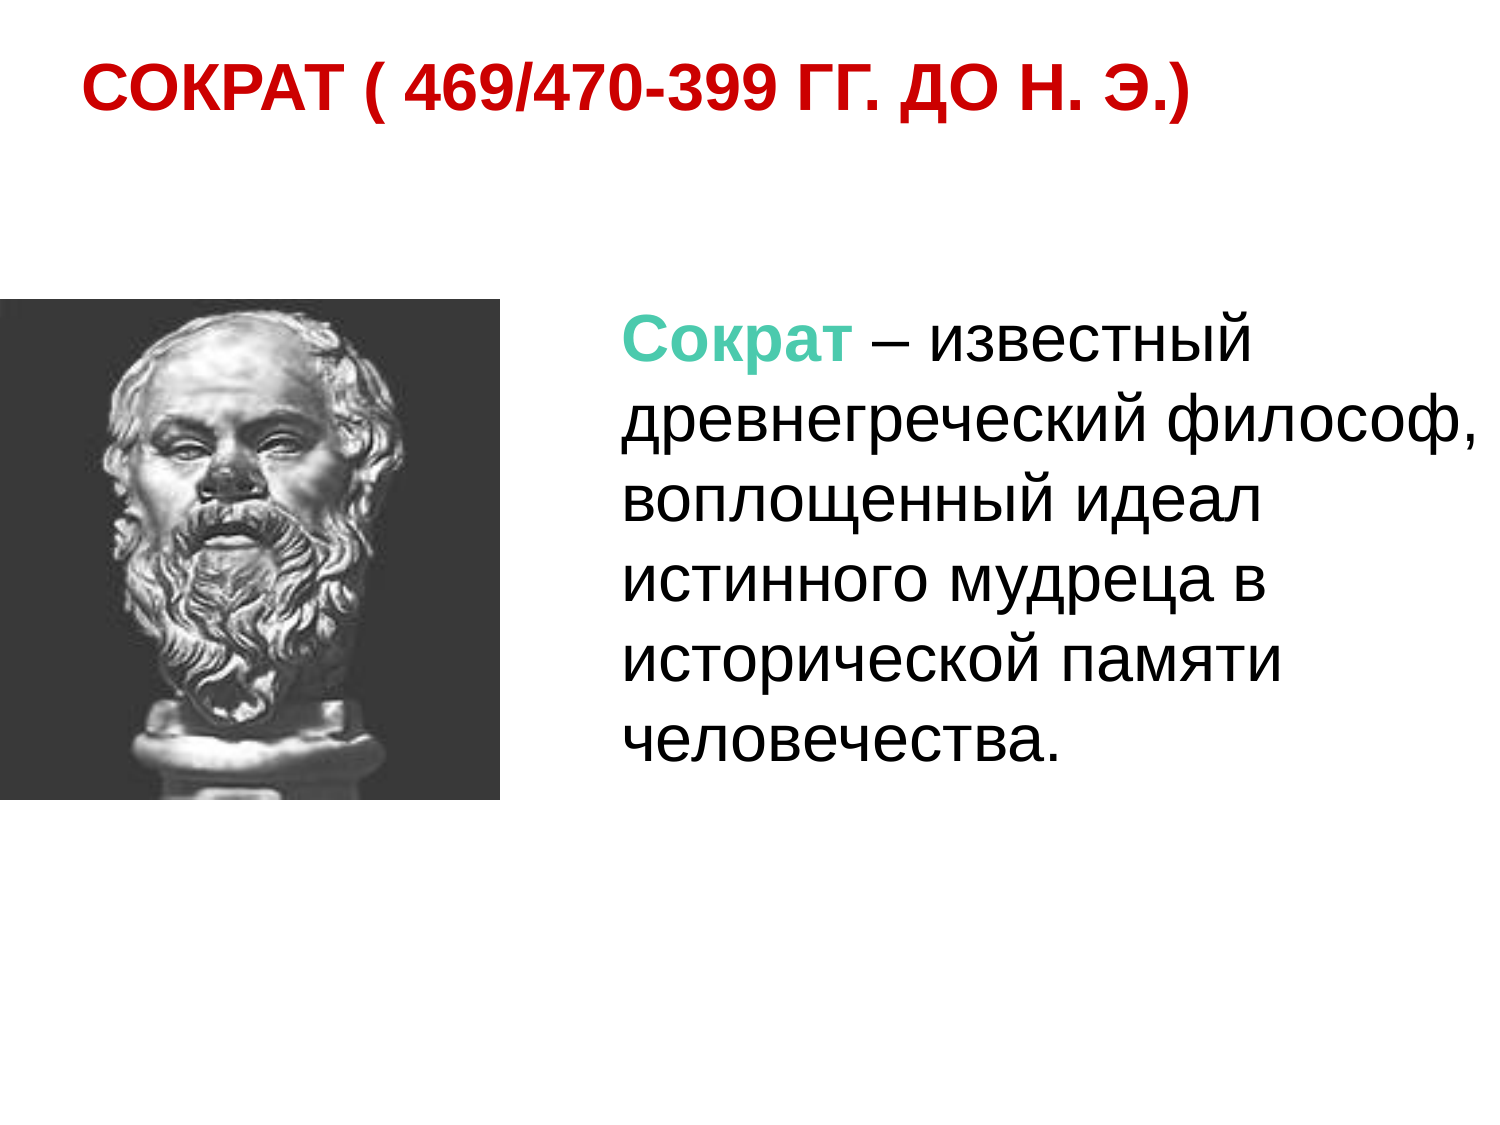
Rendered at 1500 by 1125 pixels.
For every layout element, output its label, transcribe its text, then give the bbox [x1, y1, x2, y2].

picture [0, 0, 1500, 1125]
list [0, 299, 501, 801]
list Сократ – известный древнегреческий философ, воплощенный идеал истинного мудреца в исторической памяти человечества. [549, 287, 1500, 825]
title СОКРАТ ( 469/470-399 гг. до н. э.) [0, 36, 1275, 212]
